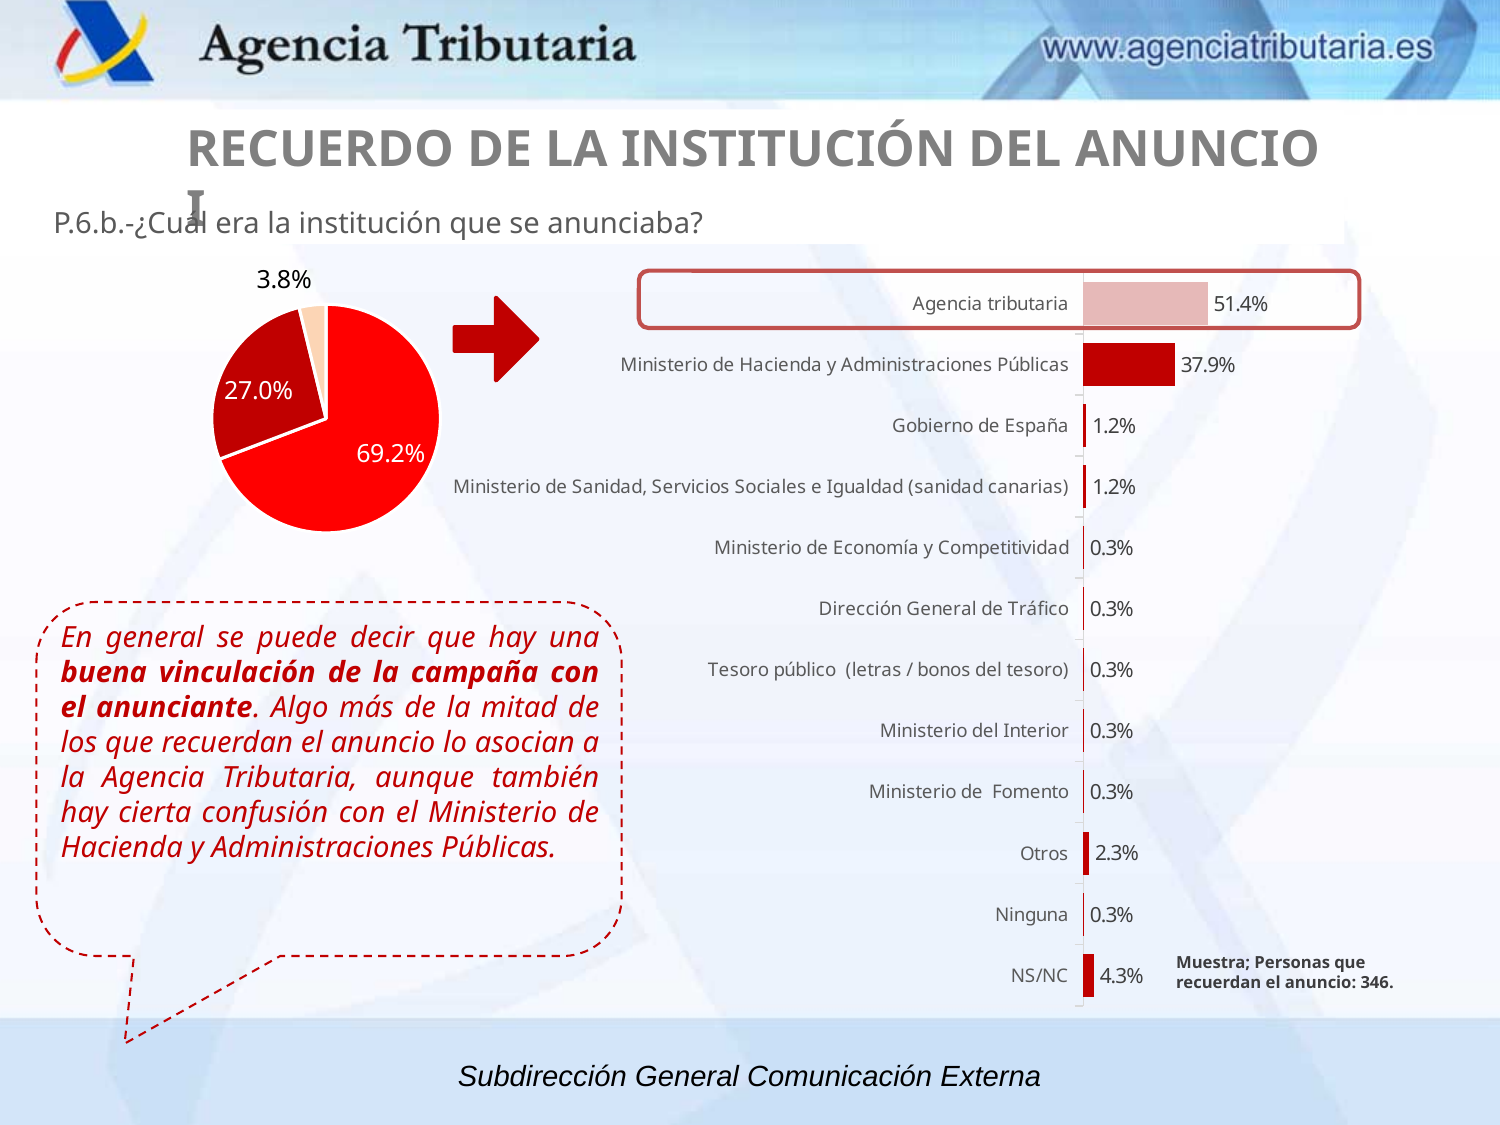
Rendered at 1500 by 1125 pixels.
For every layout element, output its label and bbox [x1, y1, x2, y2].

picture [0, 0, 1500, 1125]
chart [107, 249, 1420, 1030]
